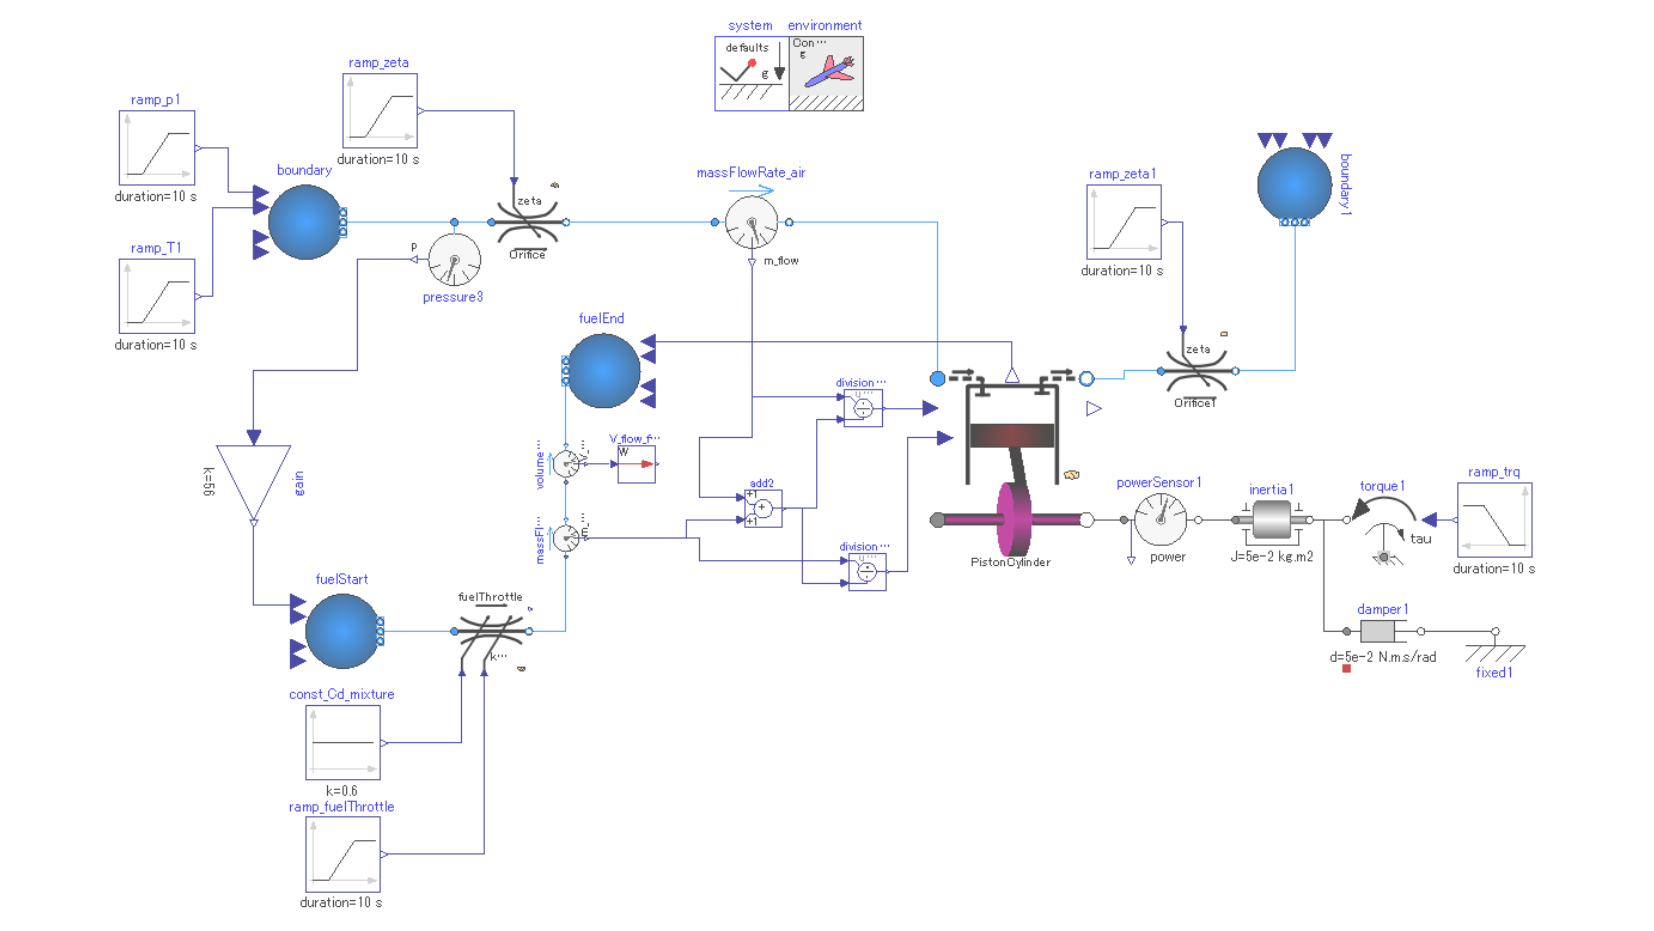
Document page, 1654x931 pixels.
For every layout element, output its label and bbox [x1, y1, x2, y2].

picture [82, 0, 1571, 930]
